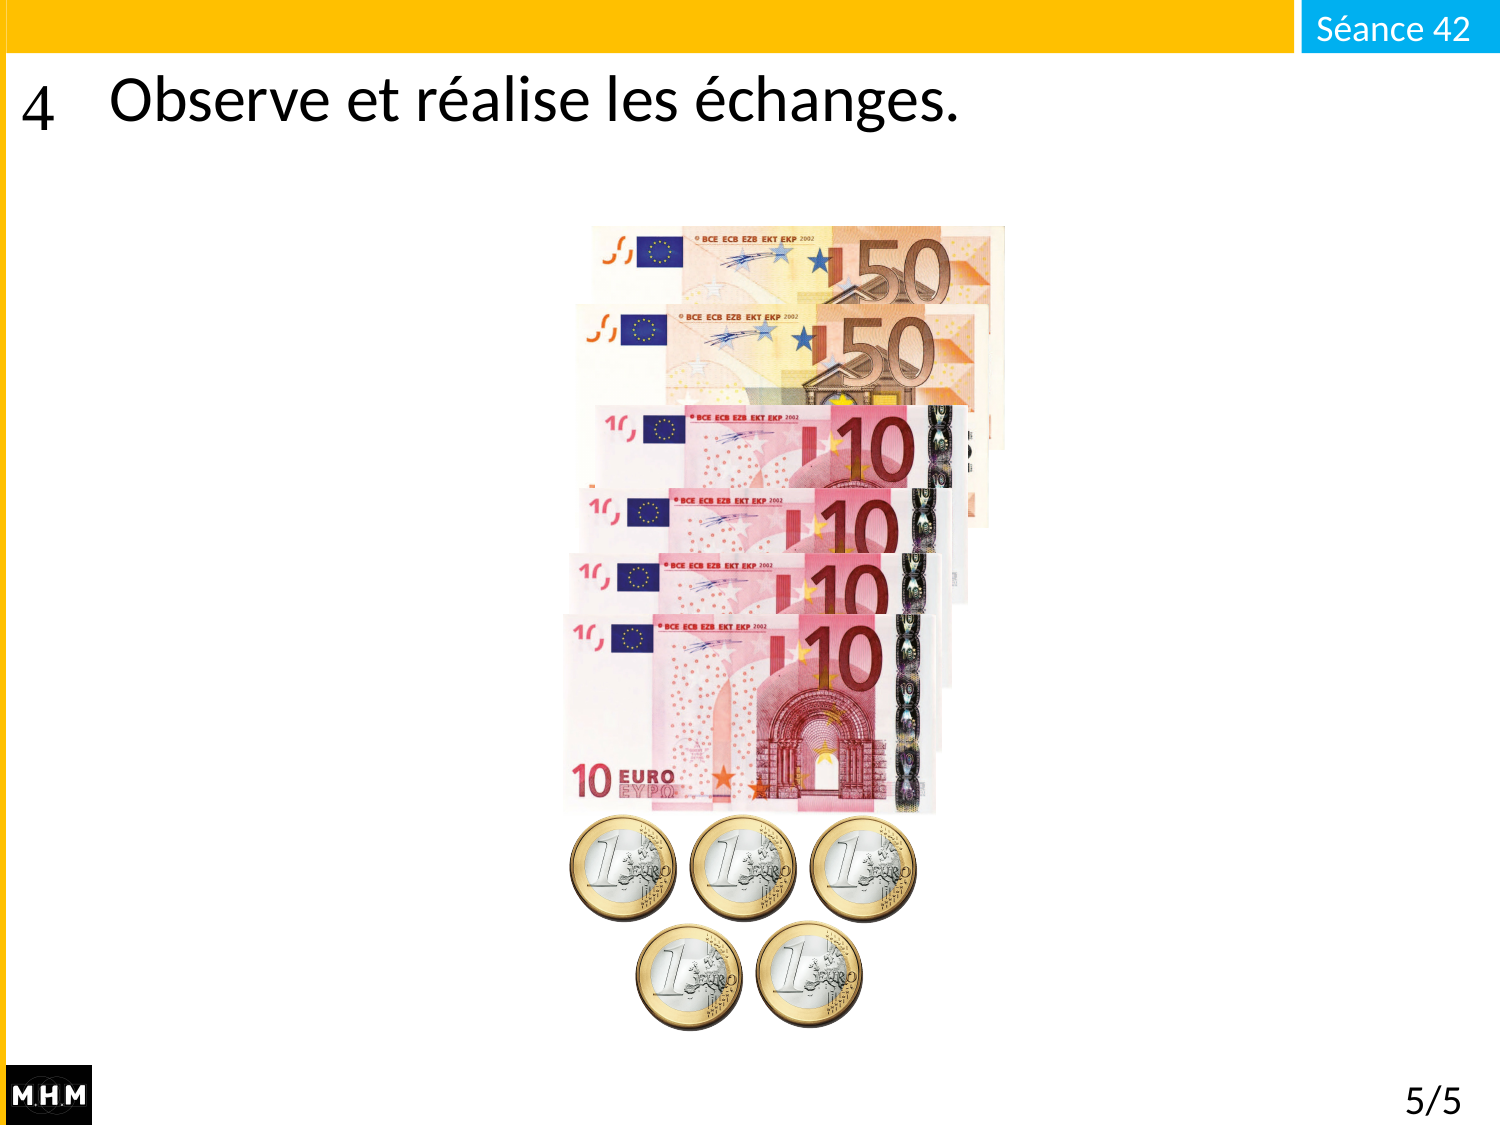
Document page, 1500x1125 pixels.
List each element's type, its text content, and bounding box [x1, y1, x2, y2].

title Observe et réalise les échanges. [94, 57, 1389, 144]
text_box 5/5 [1389, 1071, 1500, 1125]
picture [6, 1065, 92, 1125]
picture [563, 226, 1005, 1032]
